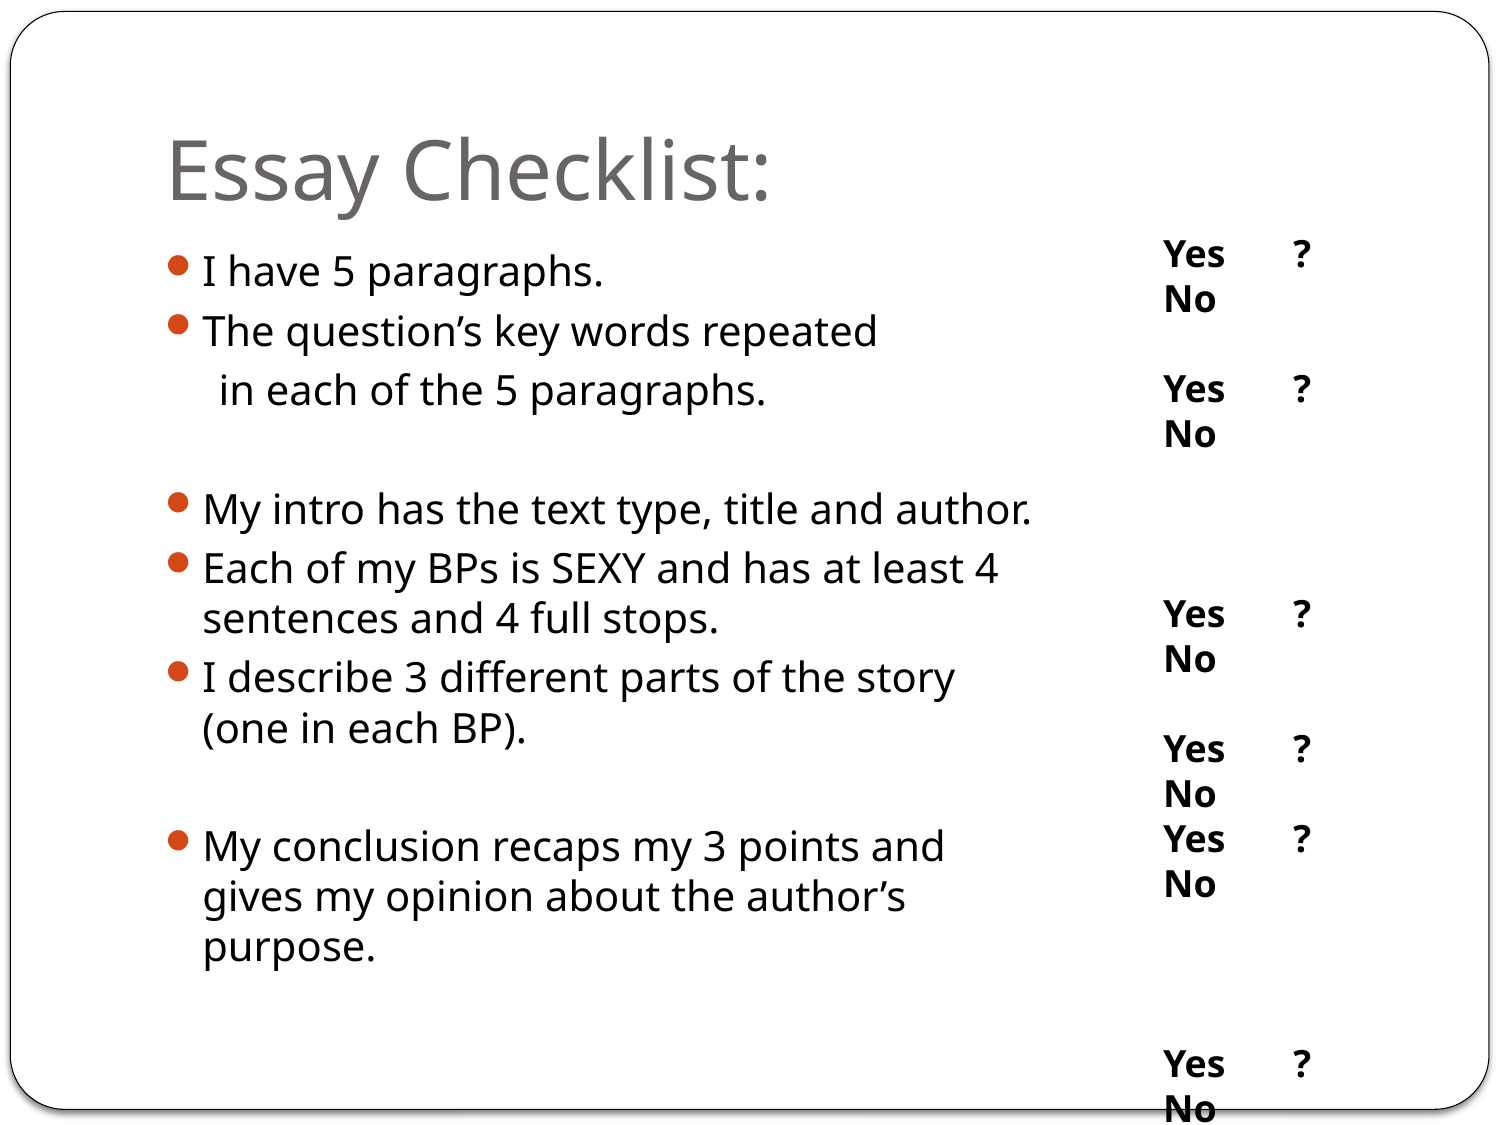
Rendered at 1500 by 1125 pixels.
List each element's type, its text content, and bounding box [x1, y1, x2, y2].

title Essay Checklist: [149, 44, 1426, 233]
list I have 5 paragraphs. The question’s key words repeated in each of the 5 paragraphs. My intro has the text type, title and author. Each of my BPs is SEXY and has at least 4 sentences and 4 full stops. I describe 3 different parts of the story (one in each BP). My conclusion recaps my 3 points and gives my opinion about the author’s purpose. [149, 237, 1055, 988]
text_box Yes ? No Yes ? No Yes ? No Yes ? No Yes ? No Yes ? No [1148, 222, 1418, 1125]
